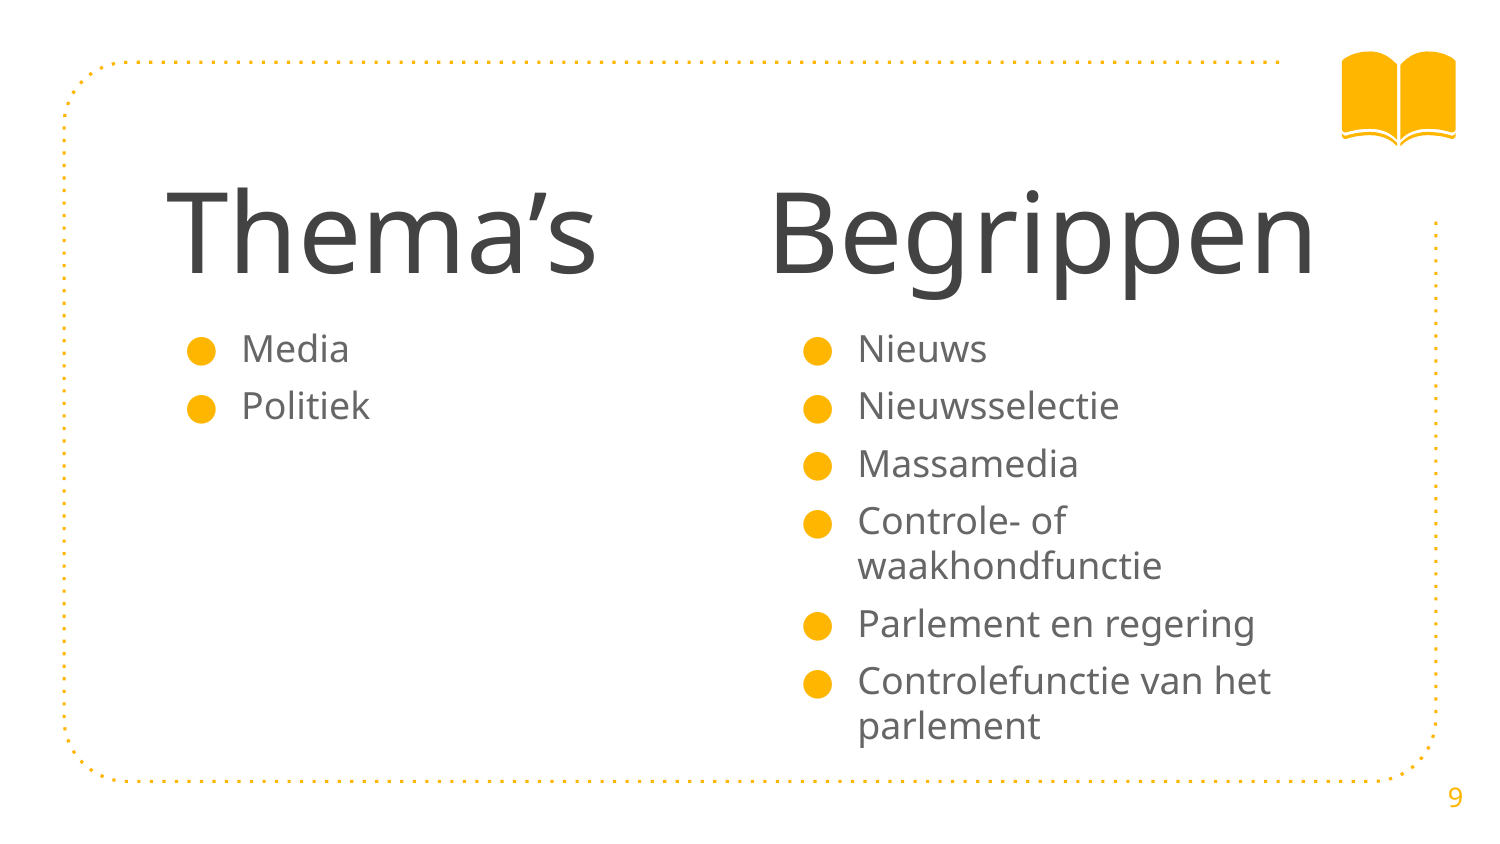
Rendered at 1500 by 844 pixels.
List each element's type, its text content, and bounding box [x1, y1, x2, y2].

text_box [1341, 51, 1456, 147]
list Nieuws Nieuwsselectie Massamedia Controle- of waakhondfunctie Parlement en regering Controlefunctie van het parlement [767, 309, 1349, 807]
slide_number 9 [1411, 753, 1500, 844]
list Media Politiek [151, 309, 733, 807]
title Thema’s Begrippen [151, 146, 1349, 287]
